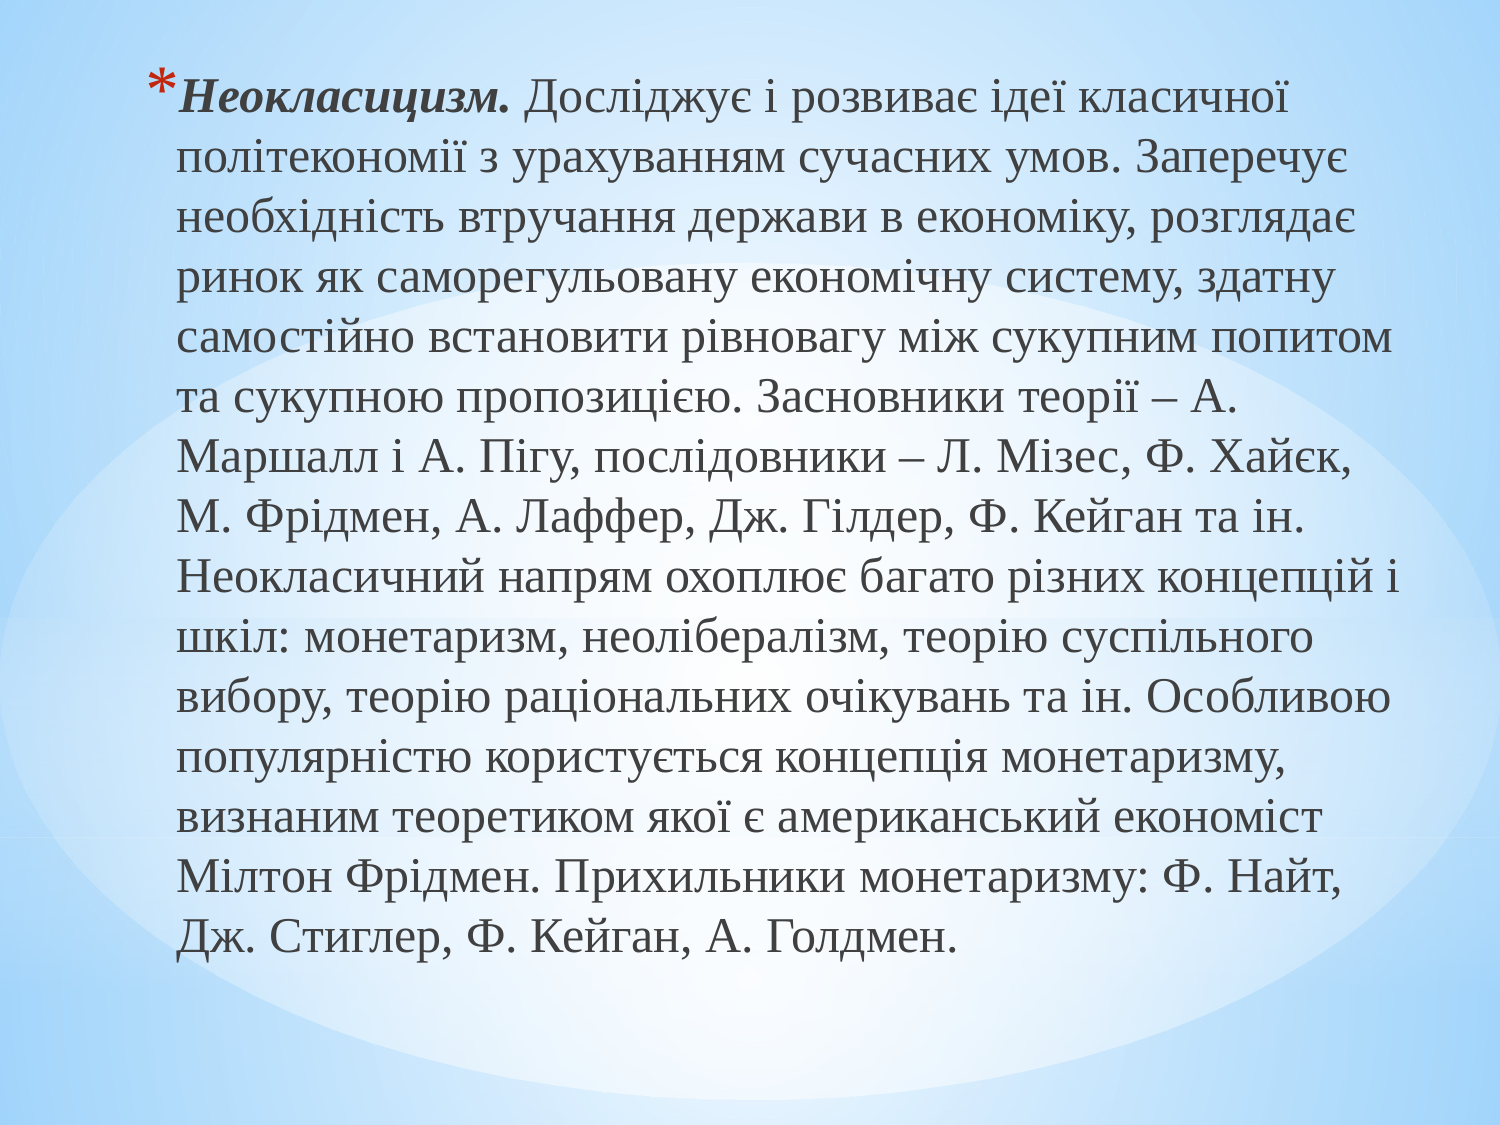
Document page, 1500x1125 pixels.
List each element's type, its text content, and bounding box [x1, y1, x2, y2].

list Неокласицизм. Досліджує і розвиває ідеї класичної політекономії з урахуванням сучасних умов. Заперечує необхідність втручання держави в економіку, розглядає ринок як саморегульовану економічну систему, здатну самостійно встановити рівновагу між сукупним попитом та сукупною пропозицією. Засновники теорії – А. Маршалл і А. Пігу, послідовники – Л. Мізес, Ф. Хайєк, М. Фрідмен, А. Лаффер, Дж. Гілдер, Ф. Кейган та ін. Неокласичний напрям охоплює багато різних концепцій і шкіл: монетаризм, неолібералізм, теорію суспільного вибору, теорію раціональних очікувань та ін. Особливою популярністю користується концепція монетаризму, визнаним теоретиком якої є американський економіст Мілтон Фрідмен. Прихильники монетаризму: Ф. Найт, Дж. Стиглер, Ф. Кейган, А. Голдмен. [123, 54, 1436, 1083]
